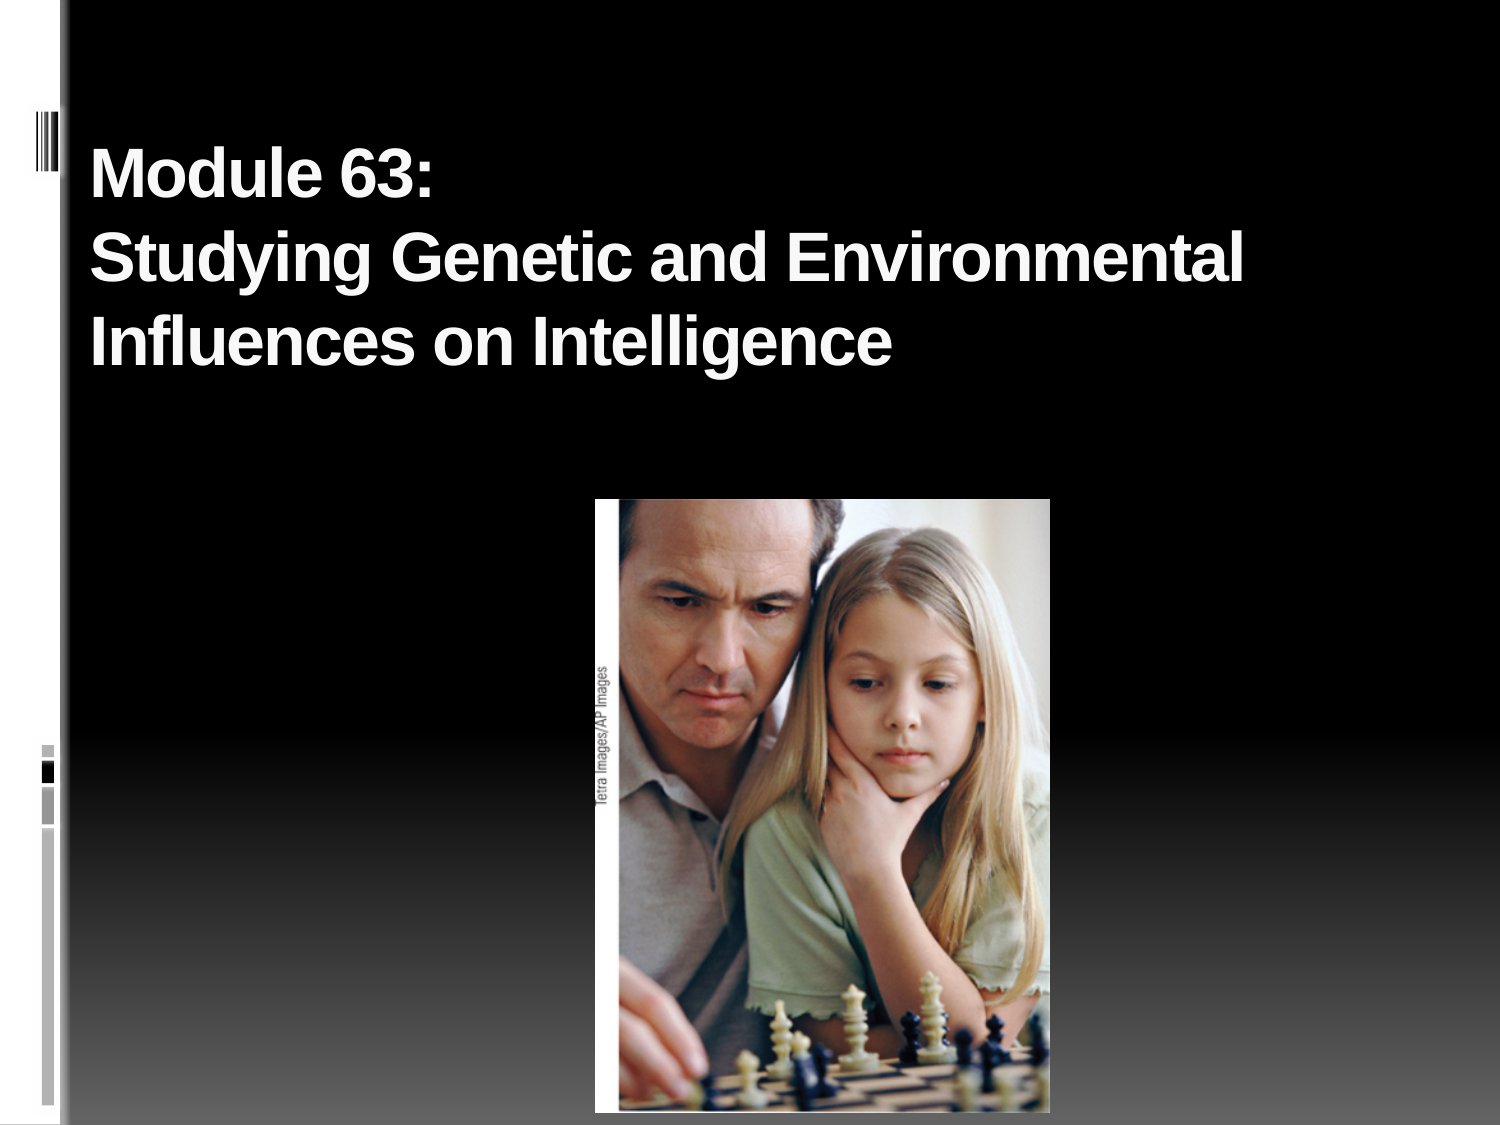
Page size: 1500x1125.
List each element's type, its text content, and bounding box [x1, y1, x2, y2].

title Module 63: Studying Genetic and Environmental Influences on Intelligence [75, 120, 1500, 388]
picture [595, 499, 1051, 1113]
